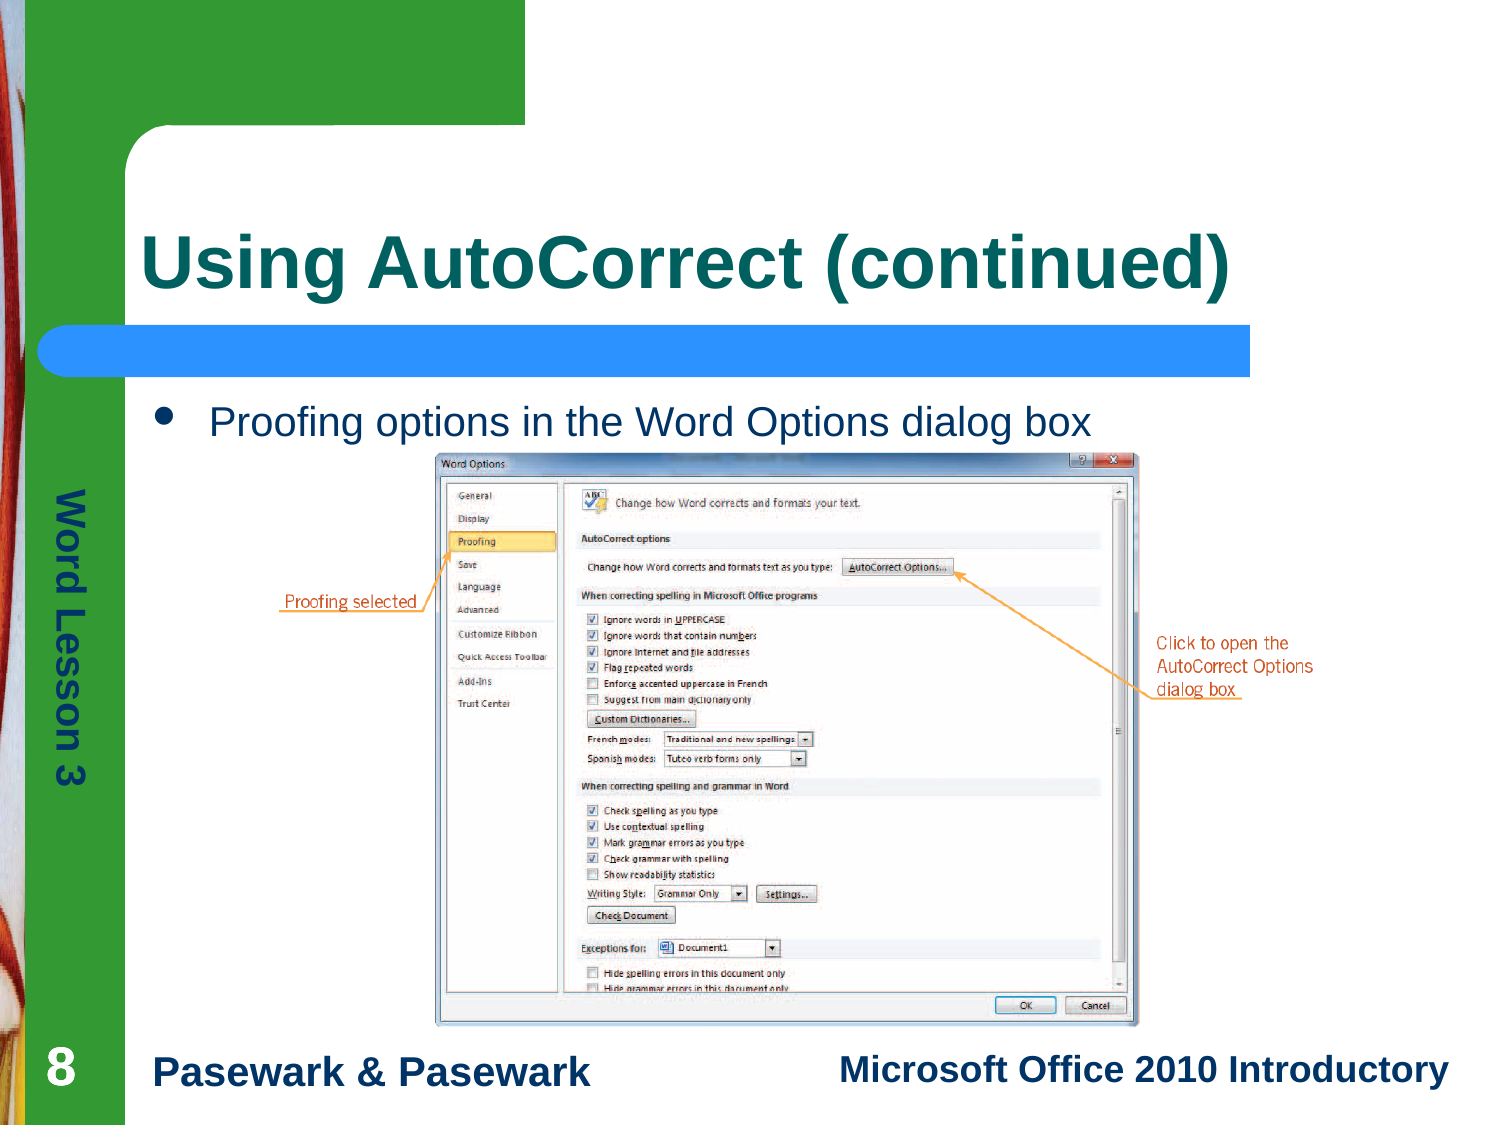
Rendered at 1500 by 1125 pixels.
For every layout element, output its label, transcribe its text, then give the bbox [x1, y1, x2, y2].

text_box 8 [13, 1023, 111, 1105]
text_box Proofing options in the Word Options dialog box [137, 387, 1400, 488]
picture [0, 0, 25, 1125]
title Using AutoCorrect (continued) [124, 124, 1500, 313]
picture [274, 449, 1315, 1033]
